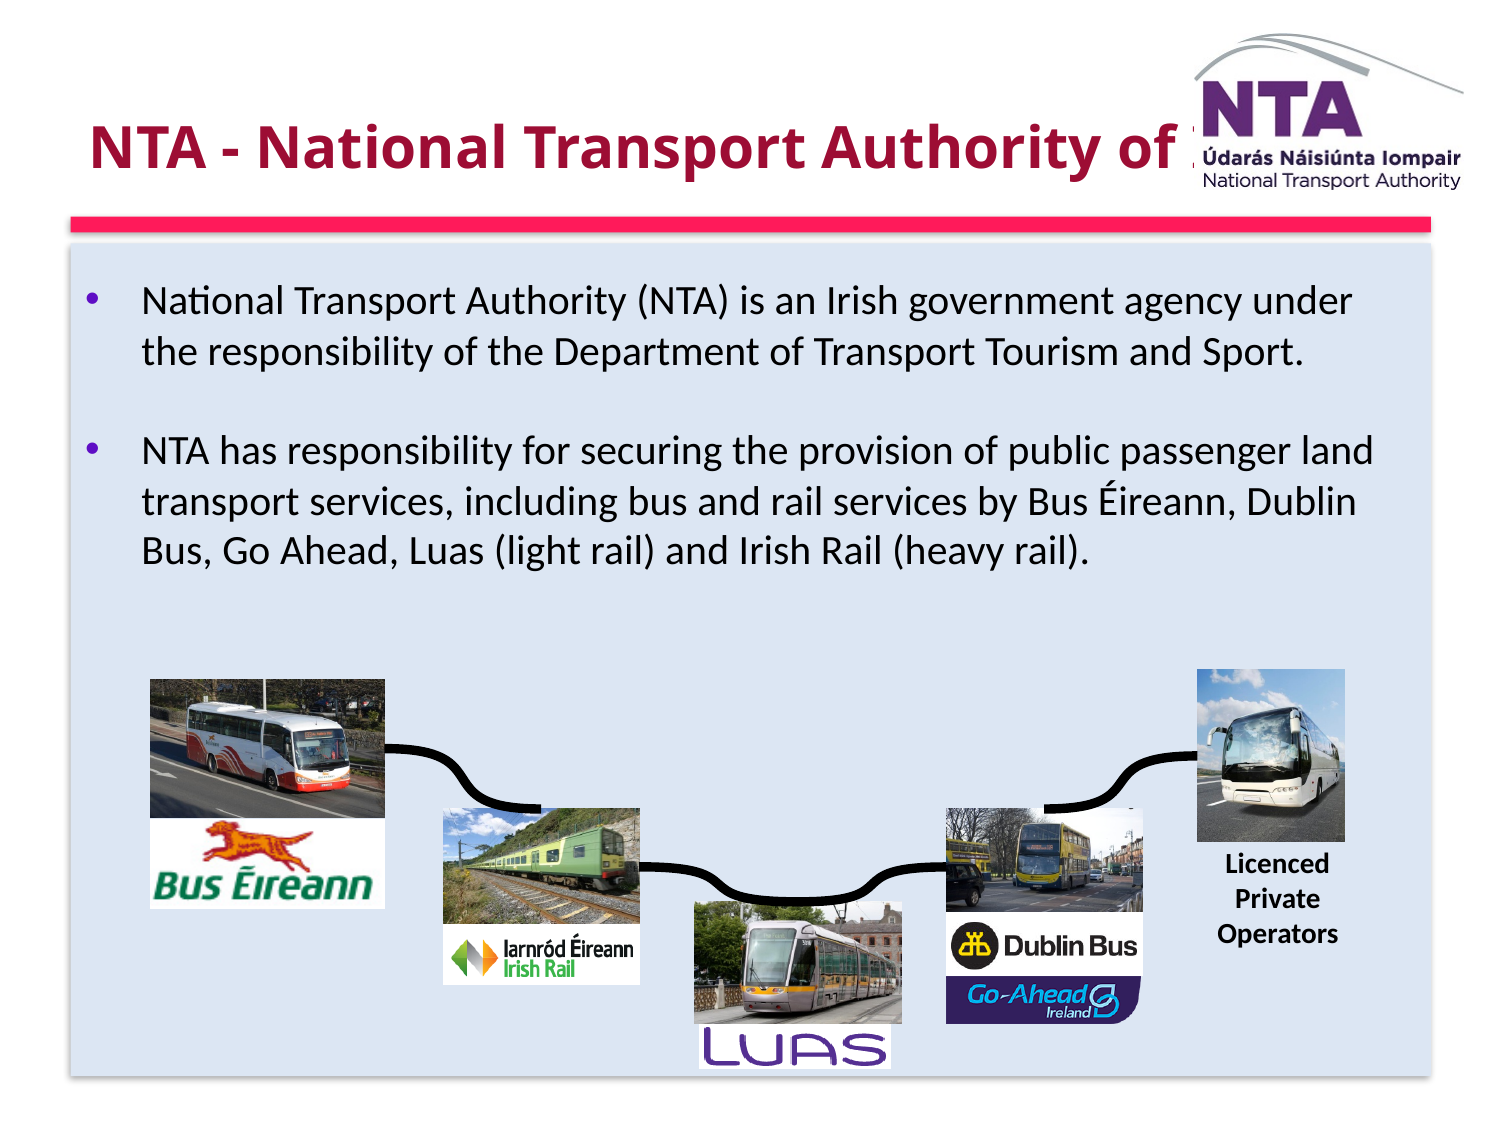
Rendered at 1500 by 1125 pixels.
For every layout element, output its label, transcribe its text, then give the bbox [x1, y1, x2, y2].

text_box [149, 669, 1363, 1060]
picture [699, 1023, 891, 1069]
text_box [70, 216, 1432, 233]
text_box [70, 243, 1432, 1077]
text_box NTA - National Transport Authority of Ireland [74, 102, 1189, 188]
text_box National Transport Authority (NTA) is an Irish government agency under the responsibility of the Department of Transport Tourism and Sport. NTA has responsibility for securing the provision of public passenger land transport services, including bus and rail services by Bus Éireann, Dublin Bus, Go Ahead, Luas (light rail) and Irish Rail (heavy rail). [70, 265, 1431, 581]
picture [442, 924, 640, 985]
picture [1194, 32, 1464, 190]
picture [945, 912, 1143, 1024]
picture [150, 818, 385, 909]
